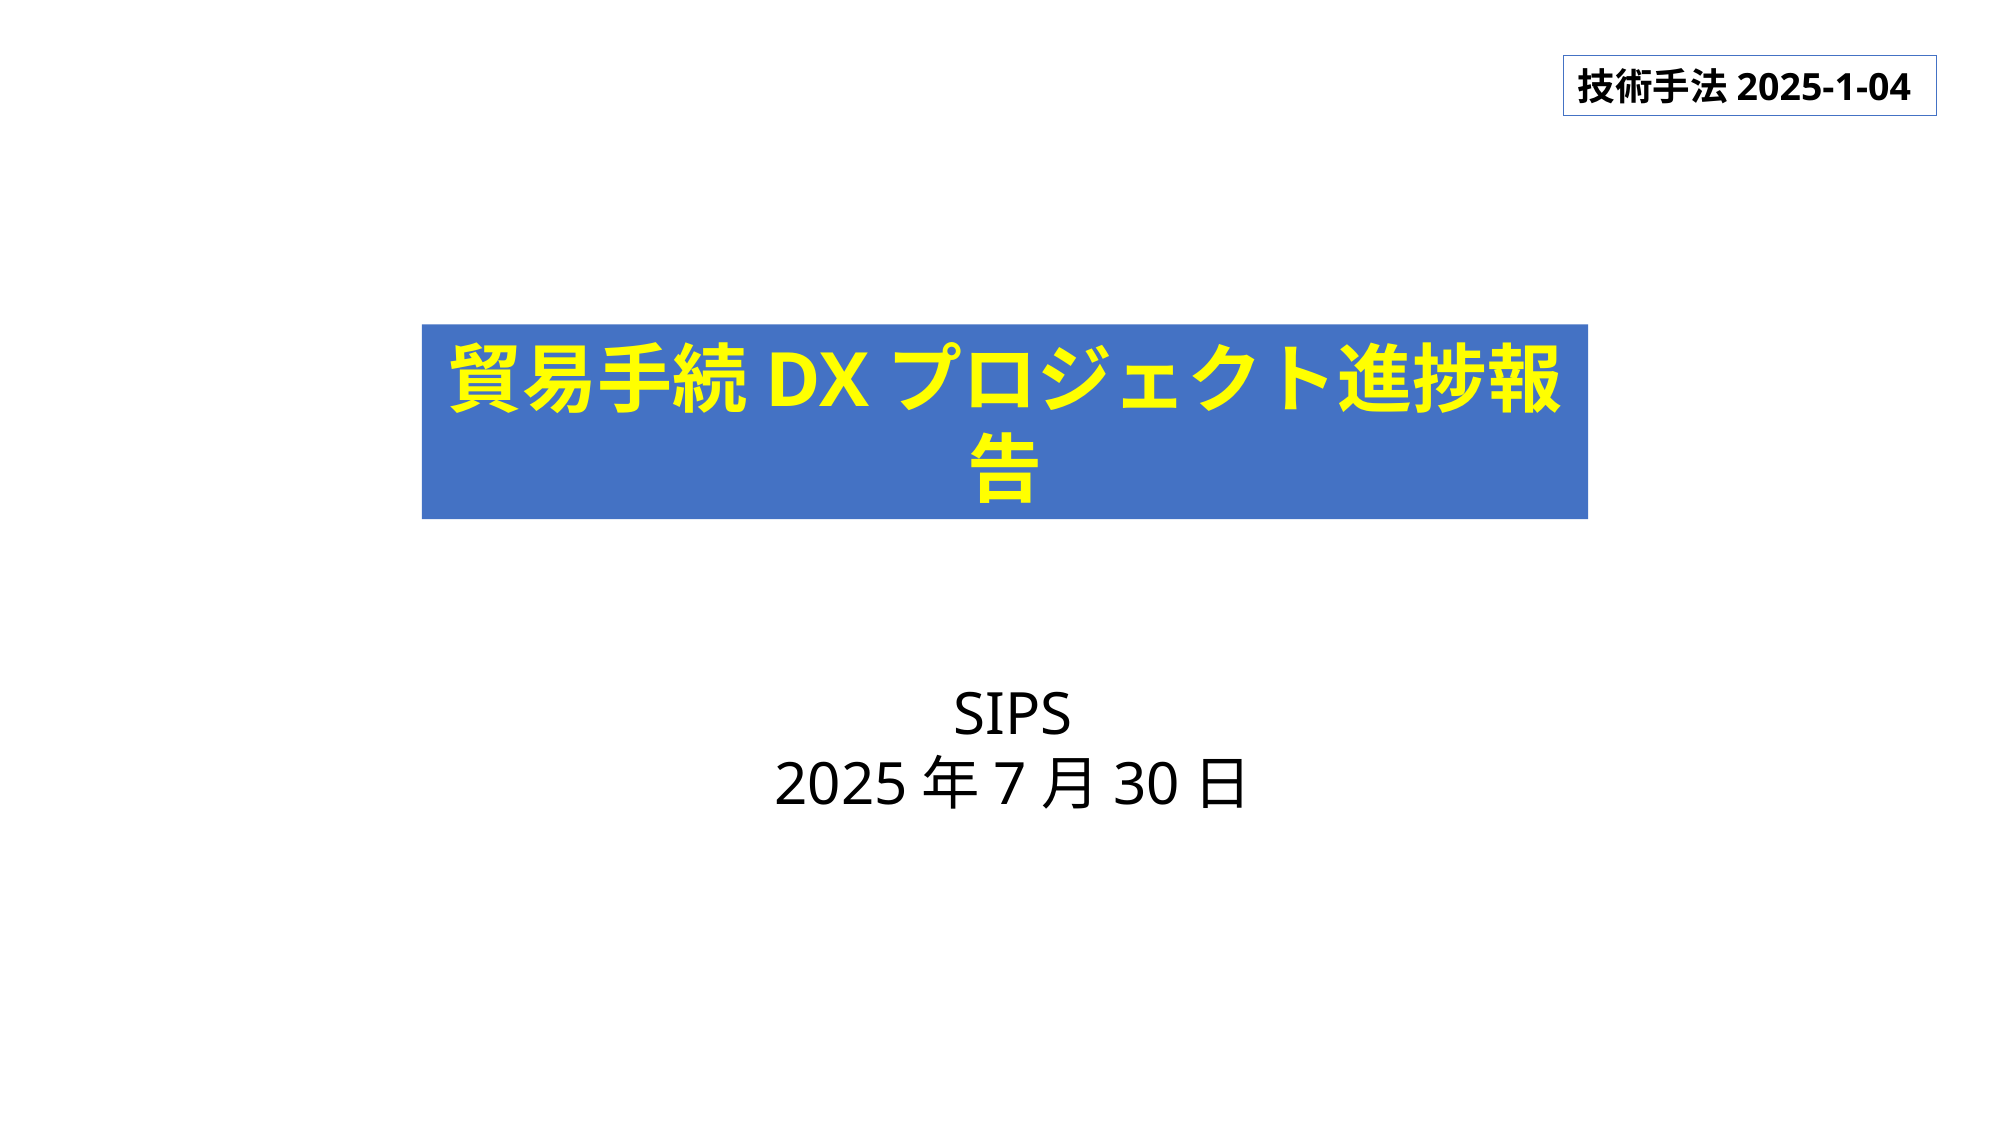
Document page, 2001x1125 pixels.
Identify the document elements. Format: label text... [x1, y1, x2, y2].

text_box SIPS 2025年7月30日 [745, 668, 1281, 824]
text_box 貿易手続DXプロジェクト進捗報告 [421, 324, 1589, 520]
text_box 技術手法2025-1-04 [1563, 55, 1937, 116]
